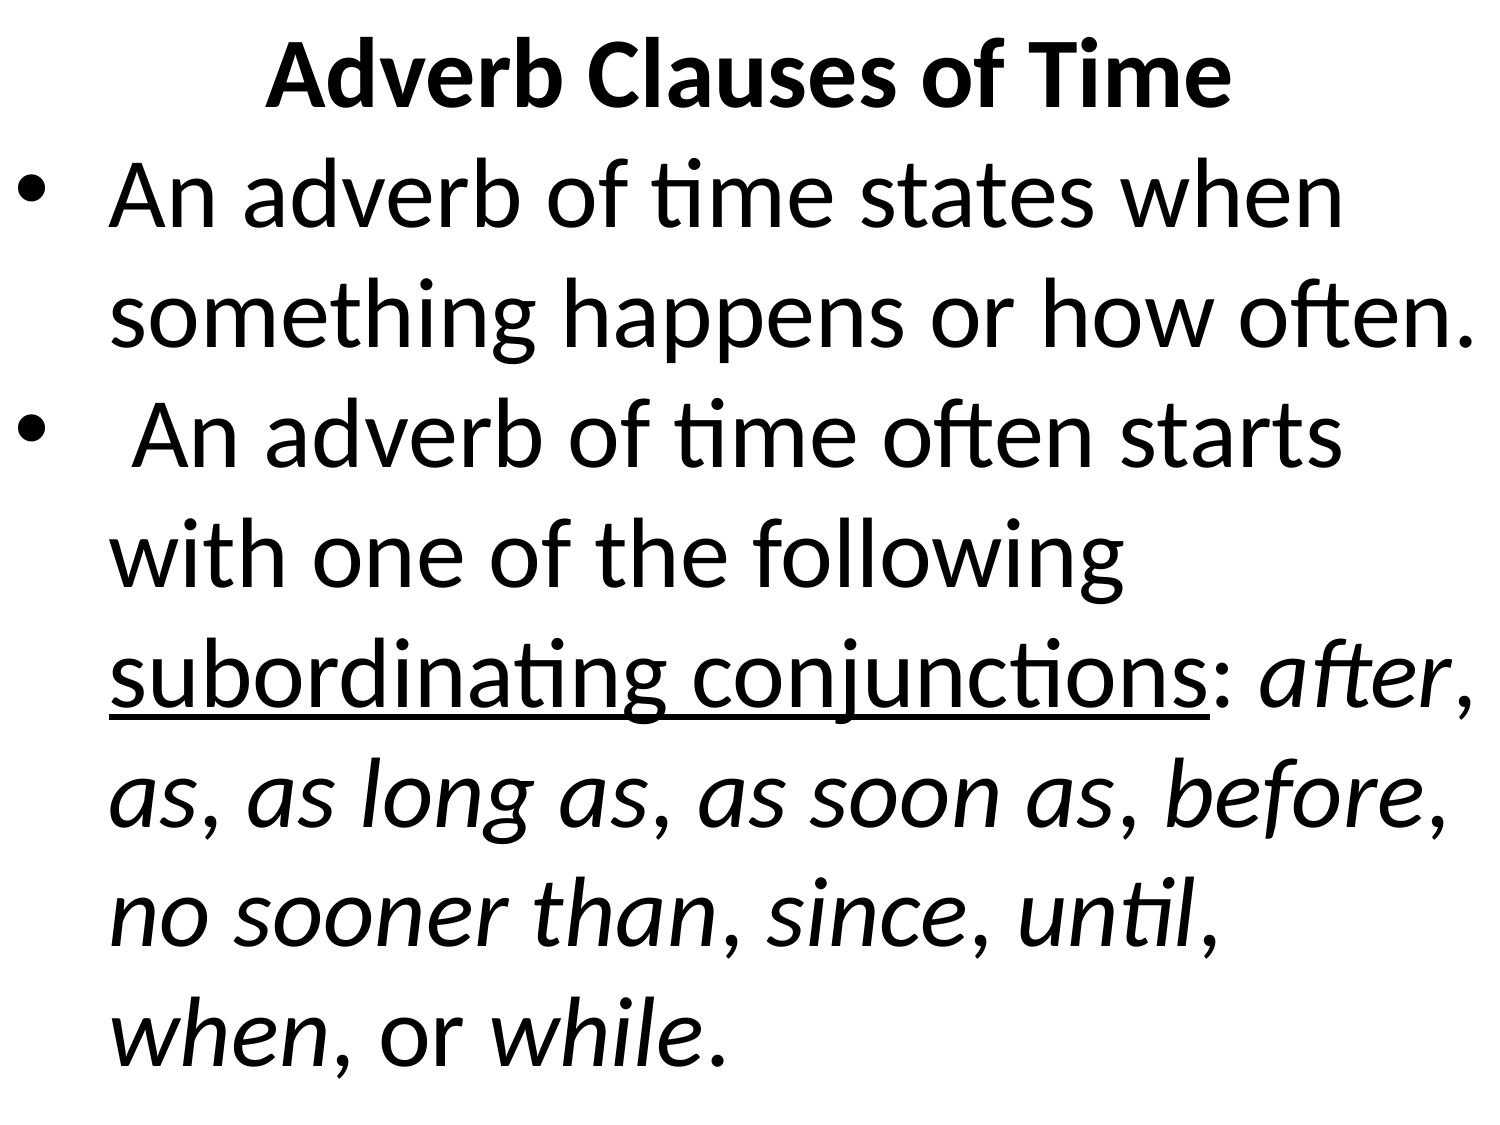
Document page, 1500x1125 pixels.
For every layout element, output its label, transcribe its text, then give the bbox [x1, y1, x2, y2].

text_box Adverb Clauses of Time An adverb of time states when something happens or how often. An adverb of time often starts with one of the following subordinating conjunctions: after, as, as long as, as soon as, before, no sooner than, since, until, when, or while. [0, 0, 1500, 1095]
